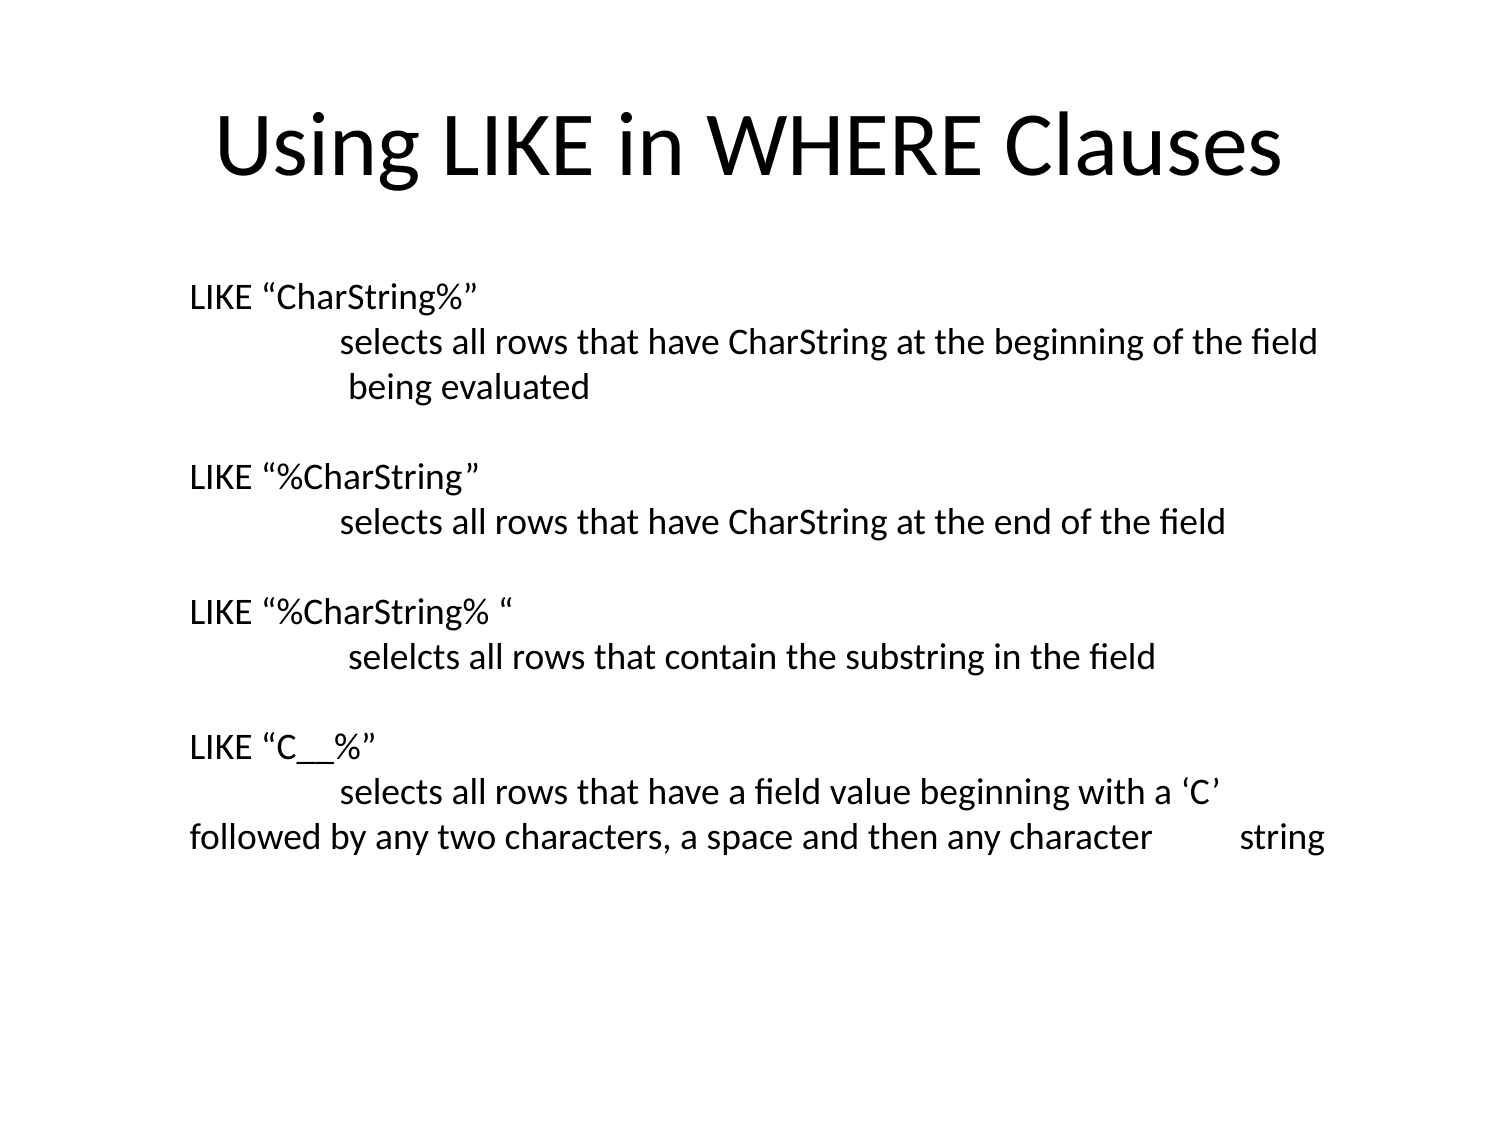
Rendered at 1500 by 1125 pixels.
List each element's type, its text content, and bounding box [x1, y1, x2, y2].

text_box LIKE “CharString%” selects all rows that have CharString at the beginning of the field being evaluated LIKE “%CharString” selects all rows that have CharString at the end of the field LIKE “%CharString% “ selelcts all rows that contain the substring in the field LIKE “C__%” selects all rows that have a field value beginning with a ‘C’ followed by any two characters, a space and then any character string [174, 264, 1363, 910]
title Using LIKE in WHERE Clauses [75, 45, 1425, 233]
